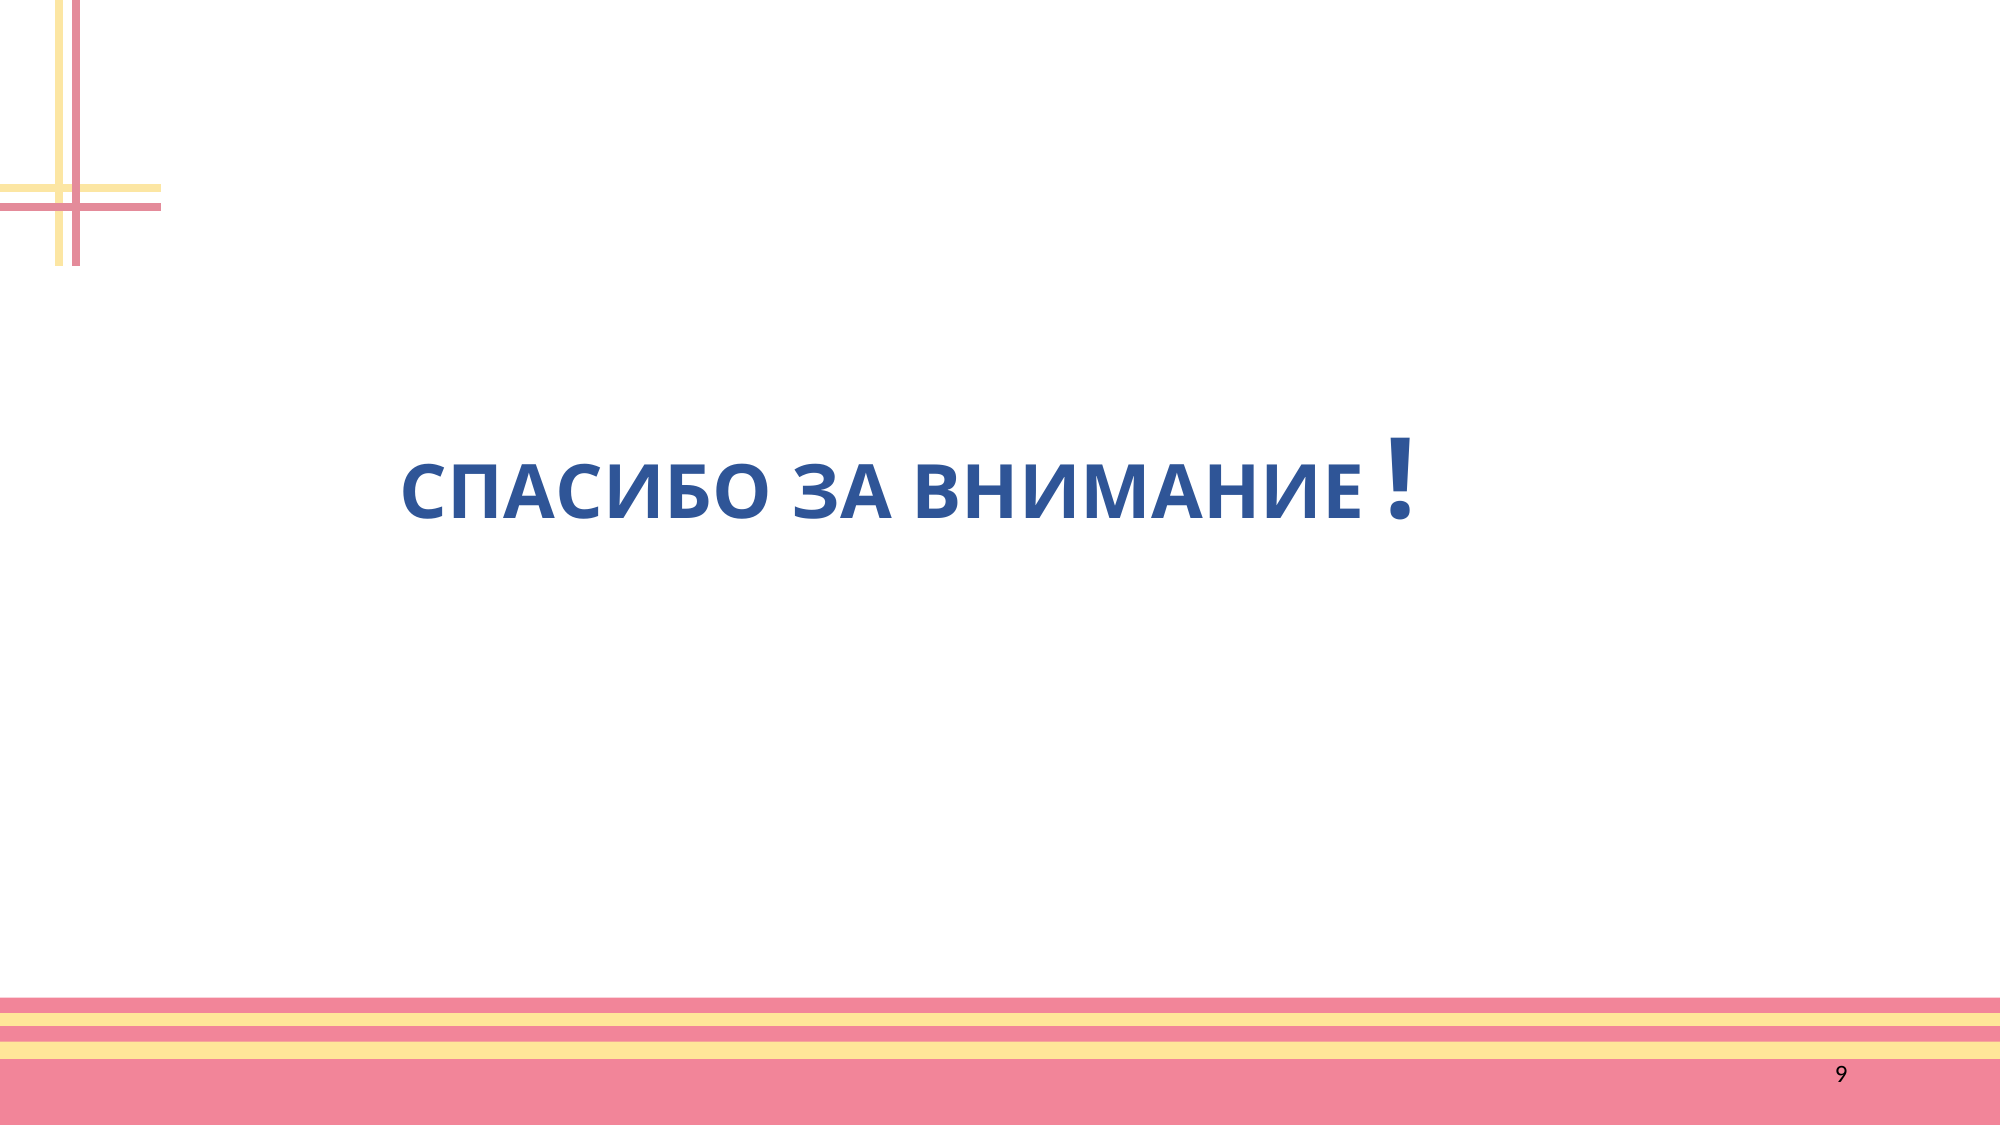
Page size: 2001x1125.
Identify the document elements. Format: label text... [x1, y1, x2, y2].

slide_number 9 [1412, 1042, 1863, 1103]
title СПАСИБО ЗА ВНИМАНИЕ ! [304, 413, 1513, 524]
